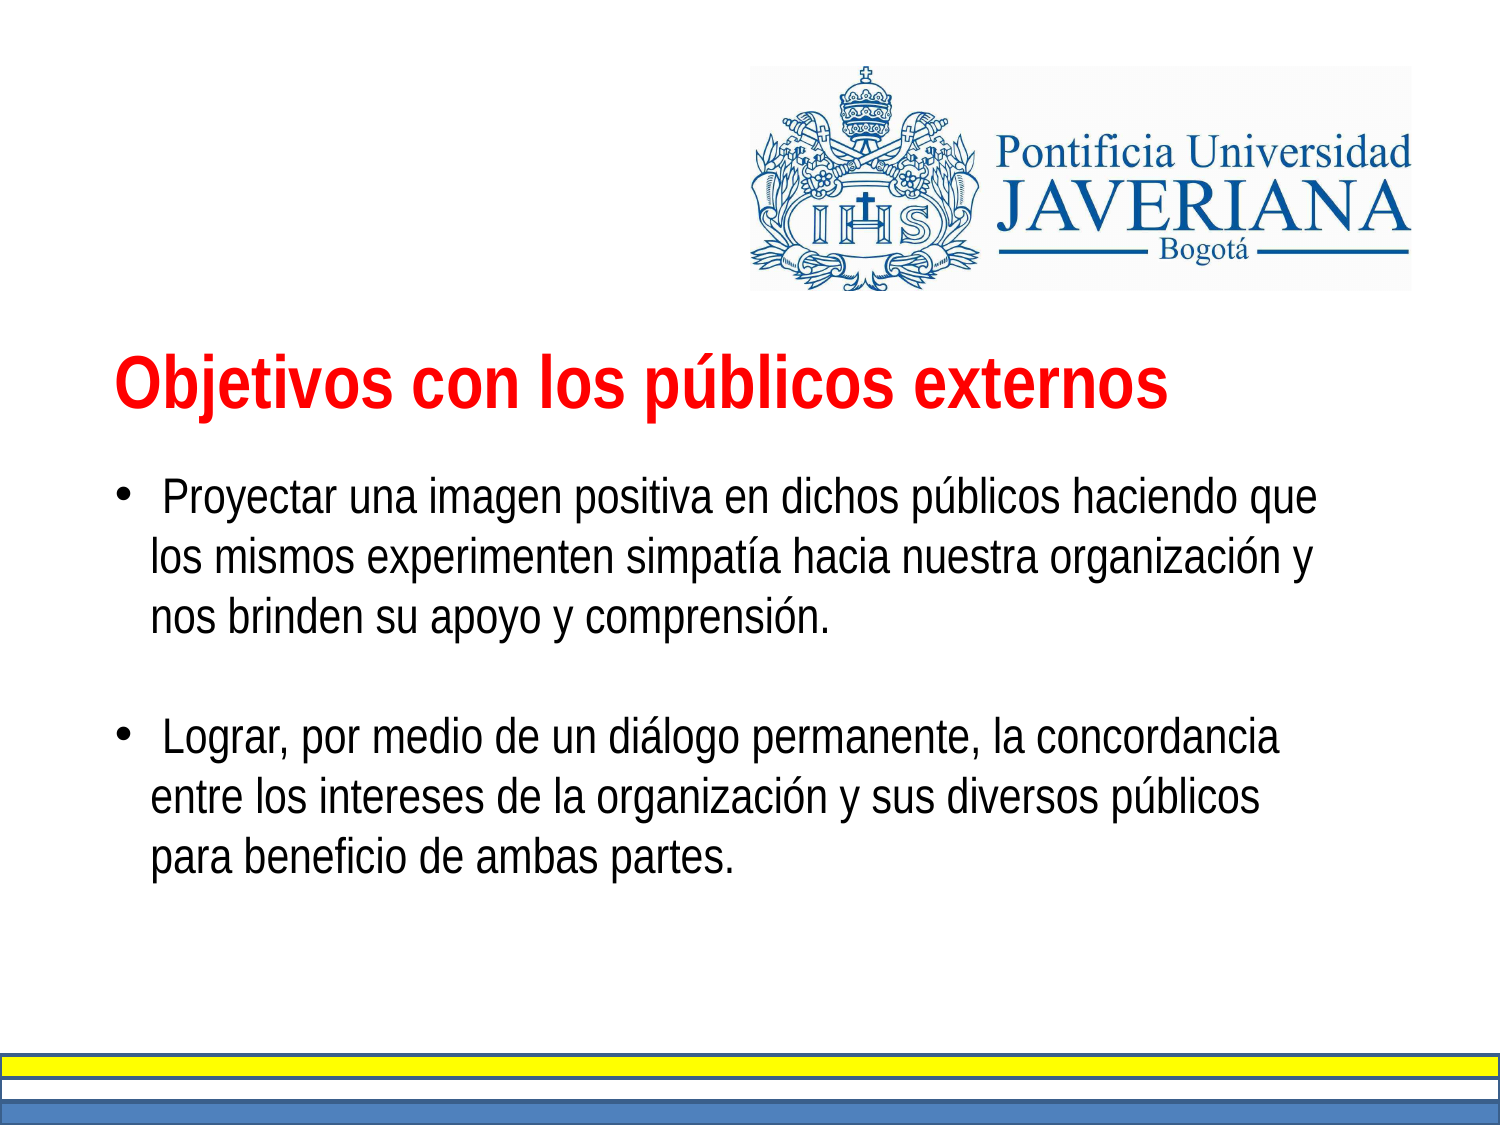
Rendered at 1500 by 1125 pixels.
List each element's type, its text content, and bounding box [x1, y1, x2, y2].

text_box Objetivos con los públicos externos Proyectar una imagen positiva en dichos públicos haciendo que los mismos experimenten simpatía hacia nuestra organización y nos brinden su apoyo y comprensión. Lograr, por medio de un diálogo permanente, la concordancia entre los intereses de la organización y sus diversos públicos para beneficio de ambas partes. [100, 326, 1353, 931]
text_box [0, 1076, 1500, 1104]
text_box [0, 1104, 1500, 1125]
text_box [0, 1053, 1500, 1076]
picture [749, 66, 1412, 291]
